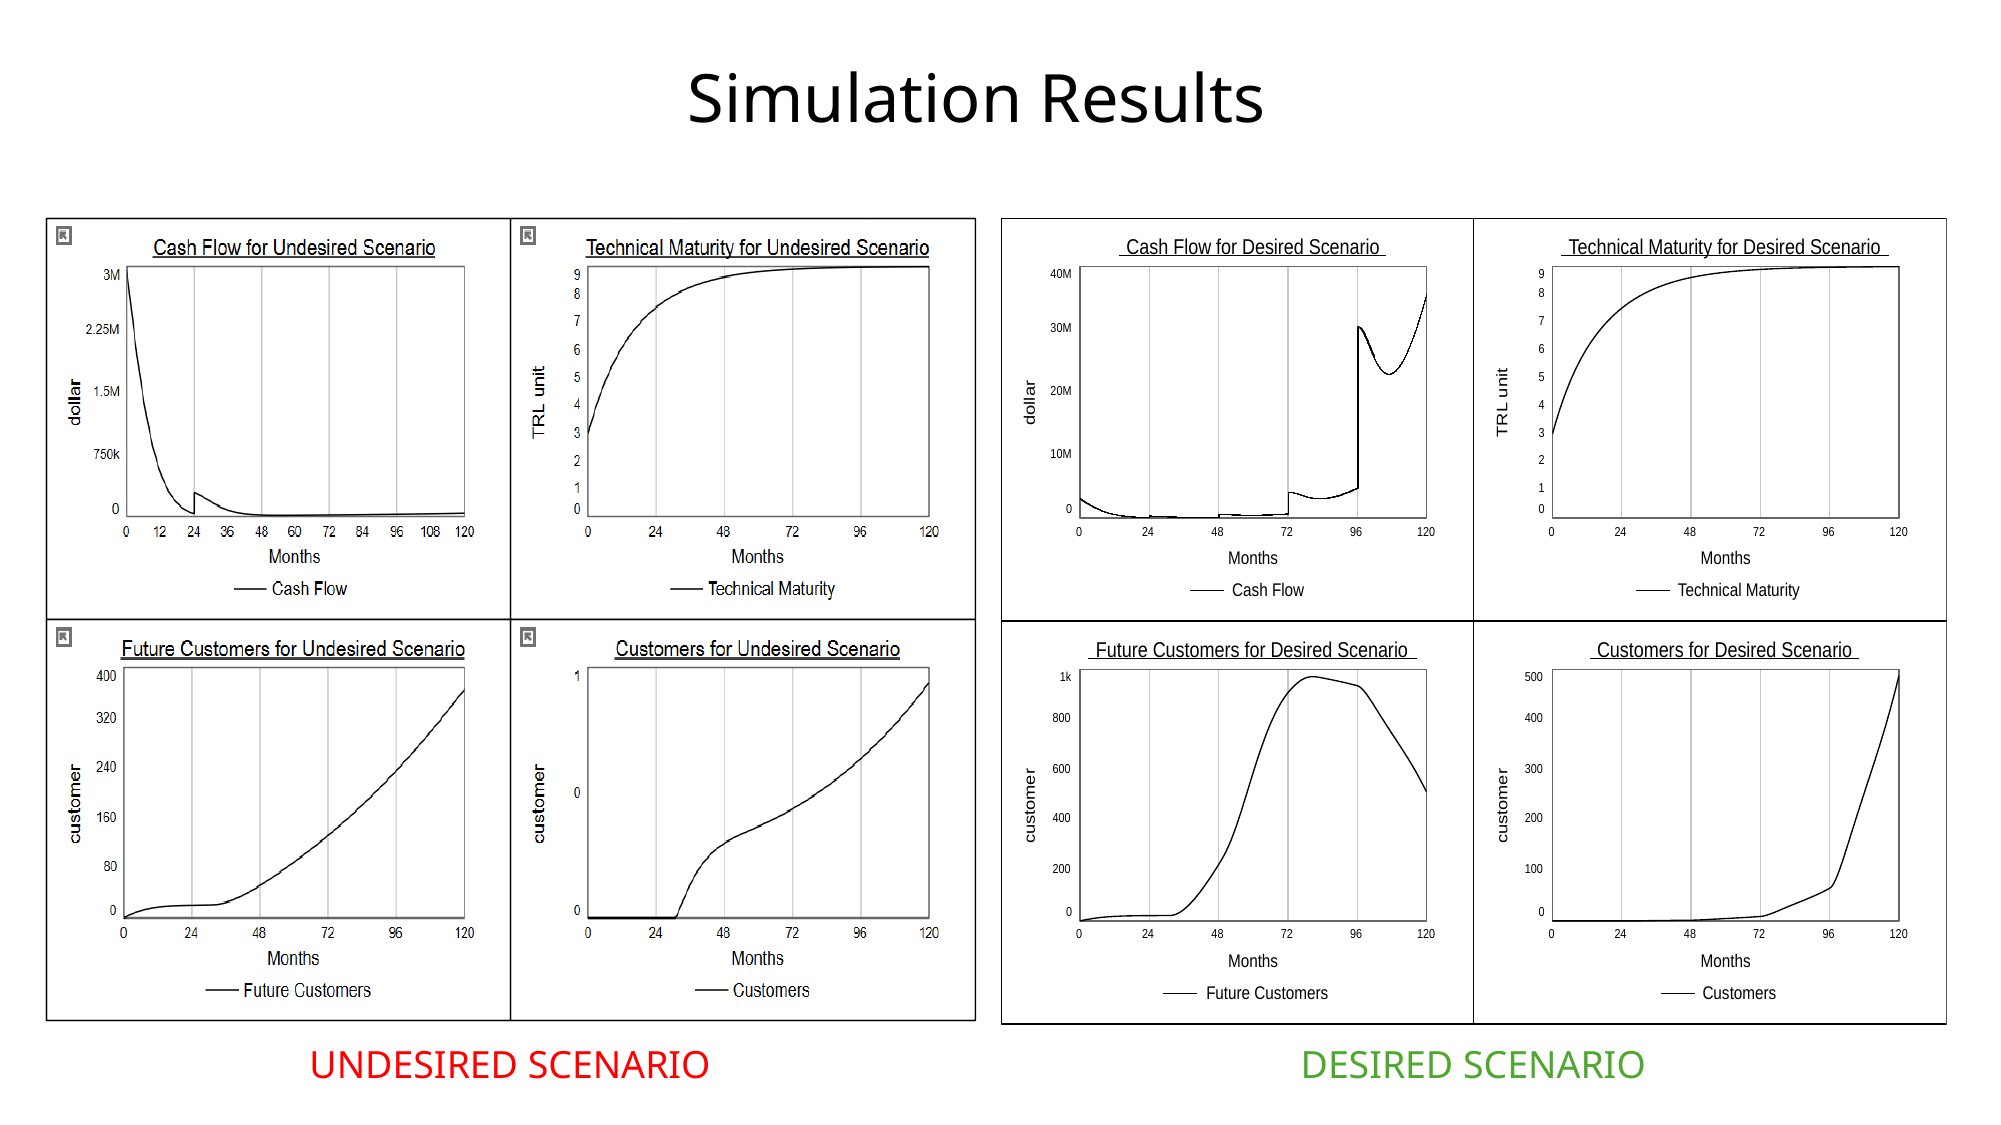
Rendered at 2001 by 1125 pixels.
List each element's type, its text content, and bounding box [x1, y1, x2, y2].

text_box UNDESIRED SCENARIO [43, 1034, 977, 1094]
picture [999, 216, 1948, 1026]
picture [43, 216, 978, 1026]
title Simulation Results [114, 30, 1840, 171]
text_box DESIRED SCENARIO [1006, 1034, 1940, 1094]
